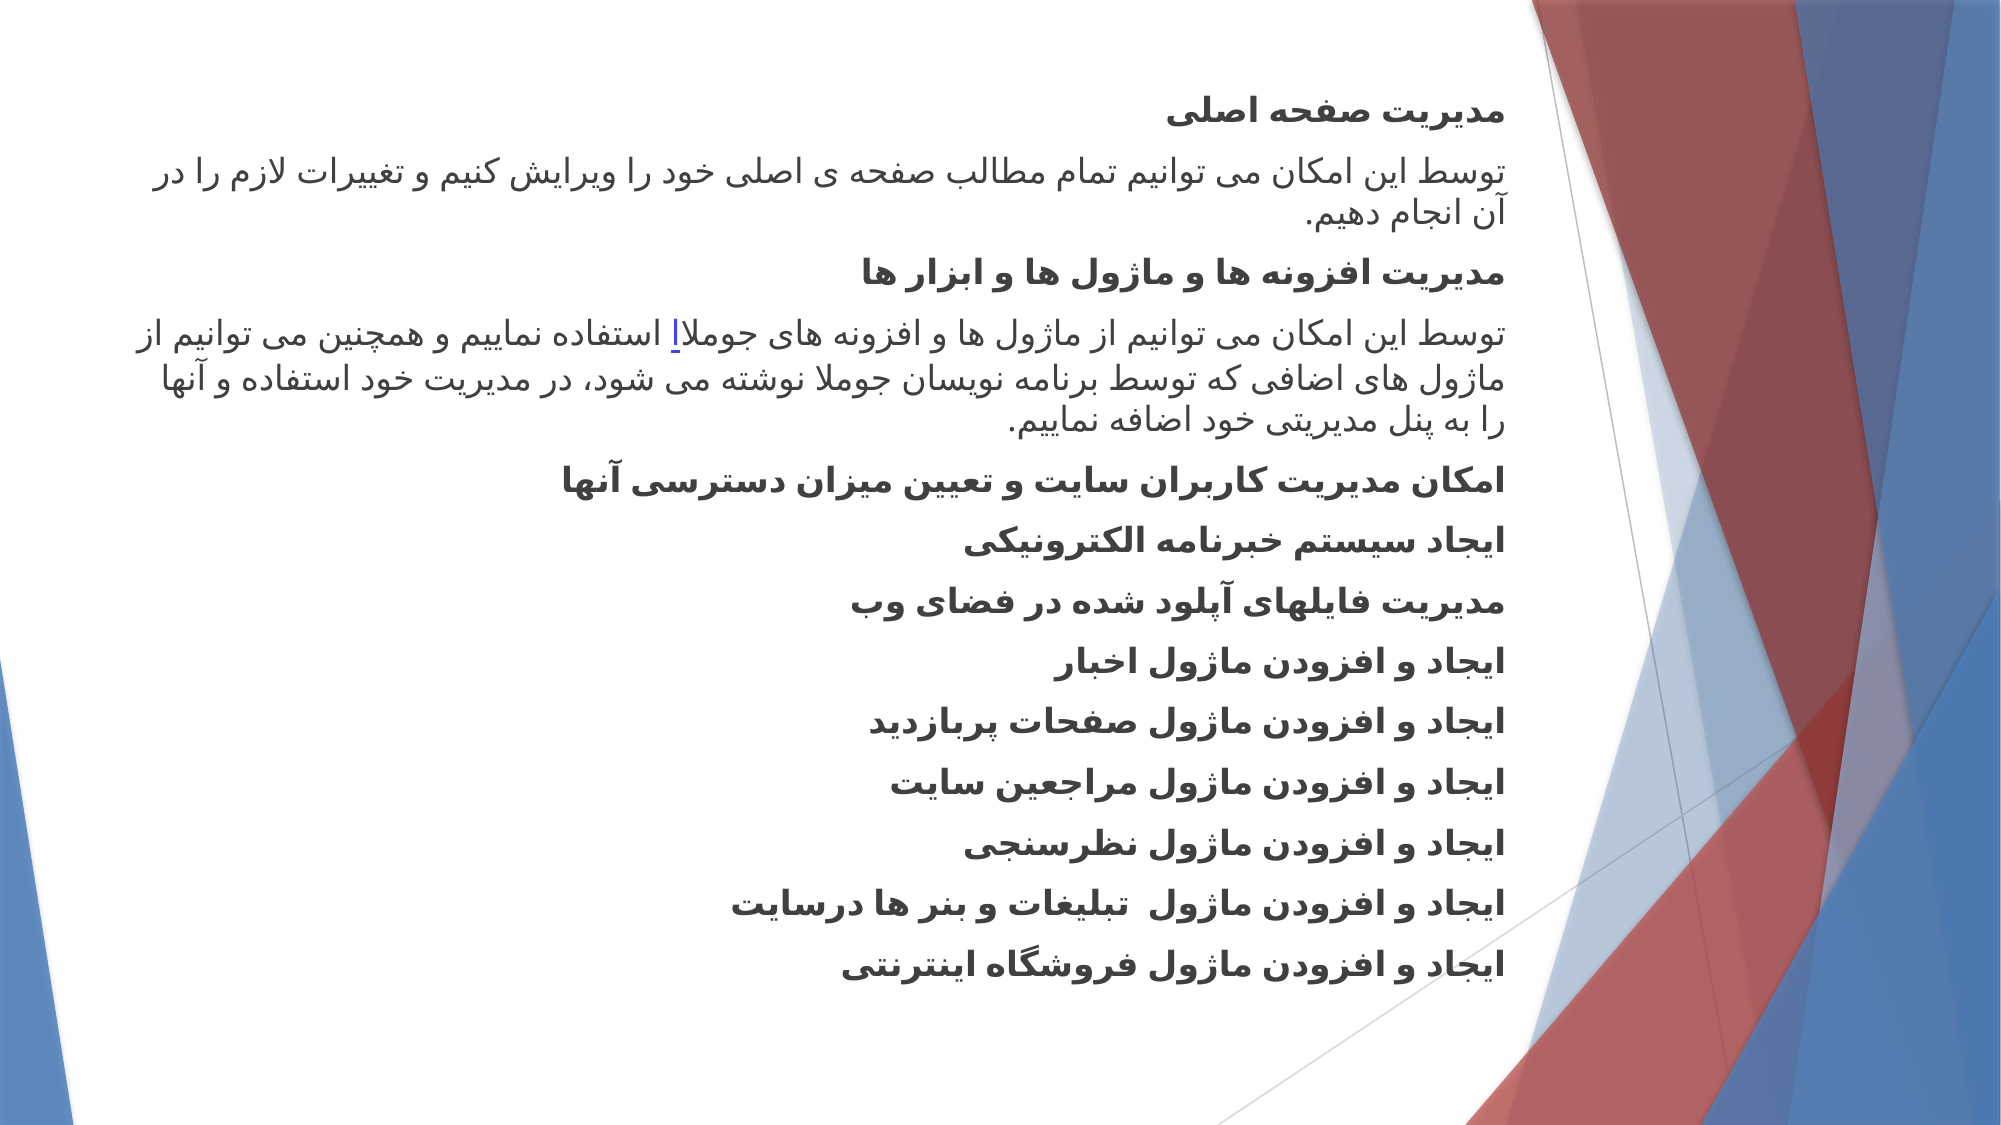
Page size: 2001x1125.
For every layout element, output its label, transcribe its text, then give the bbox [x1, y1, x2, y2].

list مدیریت صفحه اصلی توسط این امکان می توانیم تمام مطالب صفحه ی اصلی خود را ویرایش کنیم و تغییرات لازم را در آن انجام دهیم. مدیریت افزونه ها و ماژول ها و ابزار ها توسط این امکان می توانیم از ماژول ها و افزونه های جوملاا استفاده نماییم و همچنین می توانیم از ماژول های اضافی که توسط برنامه نویسان جوملا نوشته می شود، در مدیریت خود استفاده و آنها را به پنل مدیریتی خود اضافه نماییم. امکان مدیریت کاربران سایت و تعیین میزان دسترسی آنها ایجاد سیستم خبرنامه الکترونیکی مدیریت فایلهای آپلود شده در فضای وب ایجاد و افزودن ماژول اخبار ایجاد و افزودن ماژول صفحات پربازدید ایجاد و افزودن ماژول مراجعین سایت ایجاد و افزودن ماژول نظرسنجی ایجاد و افزودن ماژول تبلیغات و بنر ها درسایت ایجاد و افزودن ماژول فروشگاه اینترنتی [111, 80, 1522, 992]
